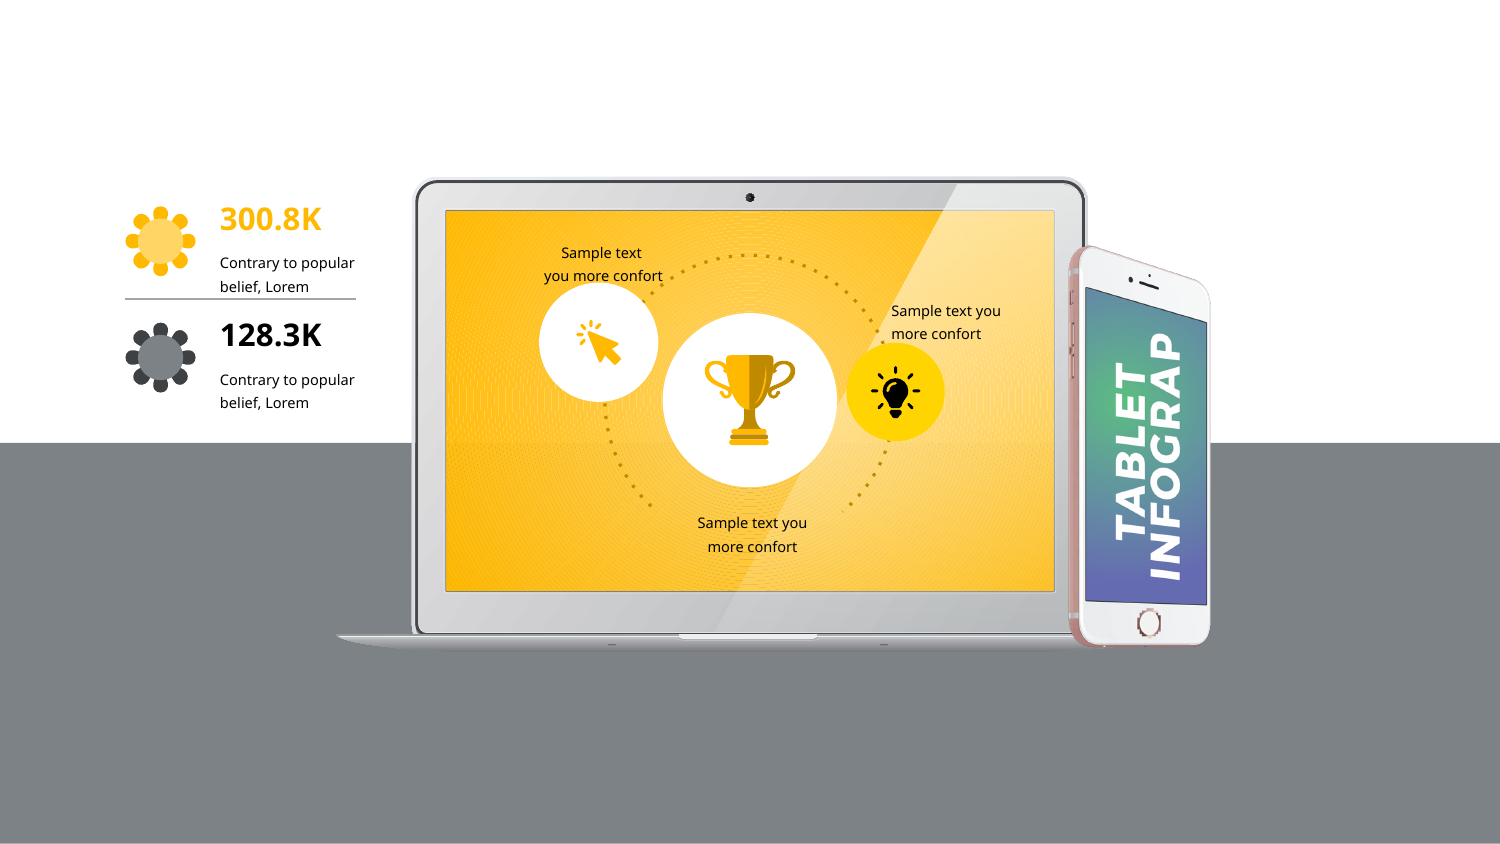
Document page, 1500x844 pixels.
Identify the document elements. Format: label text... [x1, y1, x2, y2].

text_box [538, 282, 659, 403]
text_box Contrary to popular belief, Lorem [208, 243, 330, 293]
picture [901, 184, 1408, 691]
text_box 128.3K [208, 309, 330, 359]
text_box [335, 176, 1165, 653]
text_box Contrary to popular belief, Lorem [208, 359, 330, 409]
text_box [701, 354, 799, 446]
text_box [846, 342, 896, 442]
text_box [125, 205, 196, 277]
text_box [0, 442, 1500, 844]
text_box 300.8K [208, 193, 330, 243]
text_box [125, 322, 196, 393]
